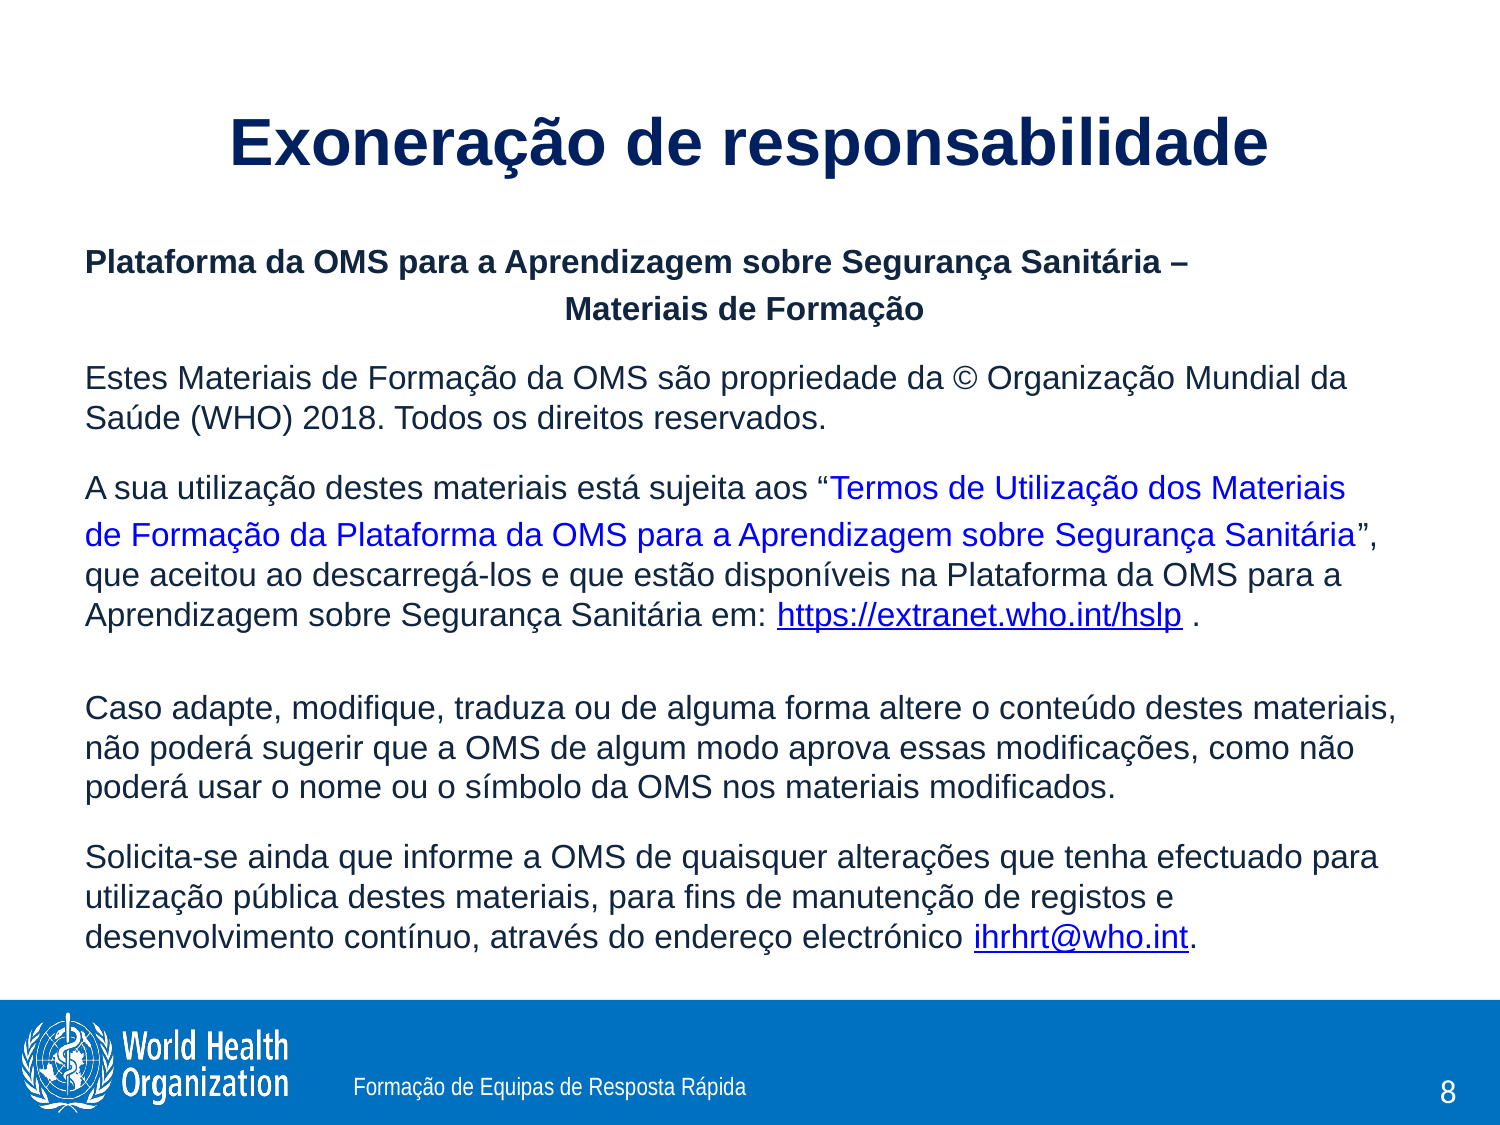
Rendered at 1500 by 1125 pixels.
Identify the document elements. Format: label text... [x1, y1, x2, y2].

text_box Plataforma da OMS para a Aprendizagem sobre Segurança Sanitária – Materiais de Formação Estes Materiais de Formação da OMS são propriedade da © Organização Mundial da Saúde (WHO) 2018. Todos os direitos reservados. A sua utilização destes materiais está sujeita aos “Termos de Utilização dos Materiais de Formação da Plataforma da OMS para a Aprendizagem sobre Segurança Sanitária”, que aceitou ao descarregá-los e que estão disponíveis na Plataforma da OMS para a Aprendizagem sobre Segurança Sanitária em: https://extranet.who.int/hslp . Caso adapte, modifique, traduza ou de alguma forma altere o conteúdo destes materiais, não poderá sugerir que a OMS de algum modo aprova essas modificações, como não poderá usar o nome ou o símbolo da OMS nos materiais modificados. Solicita-se ainda que informe a OMS de quaisquer alterações que tenha efectuado para utilização pública destes materiais, para fins de manutenção de registos e desenvolvimento contínuo, através do endereço electrónico ihrhrt@who.int. [69, 232, 1420, 975]
title Exoneração de responsabilidade [75, 45, 1425, 233]
picture [21, 1012, 288, 1113]
